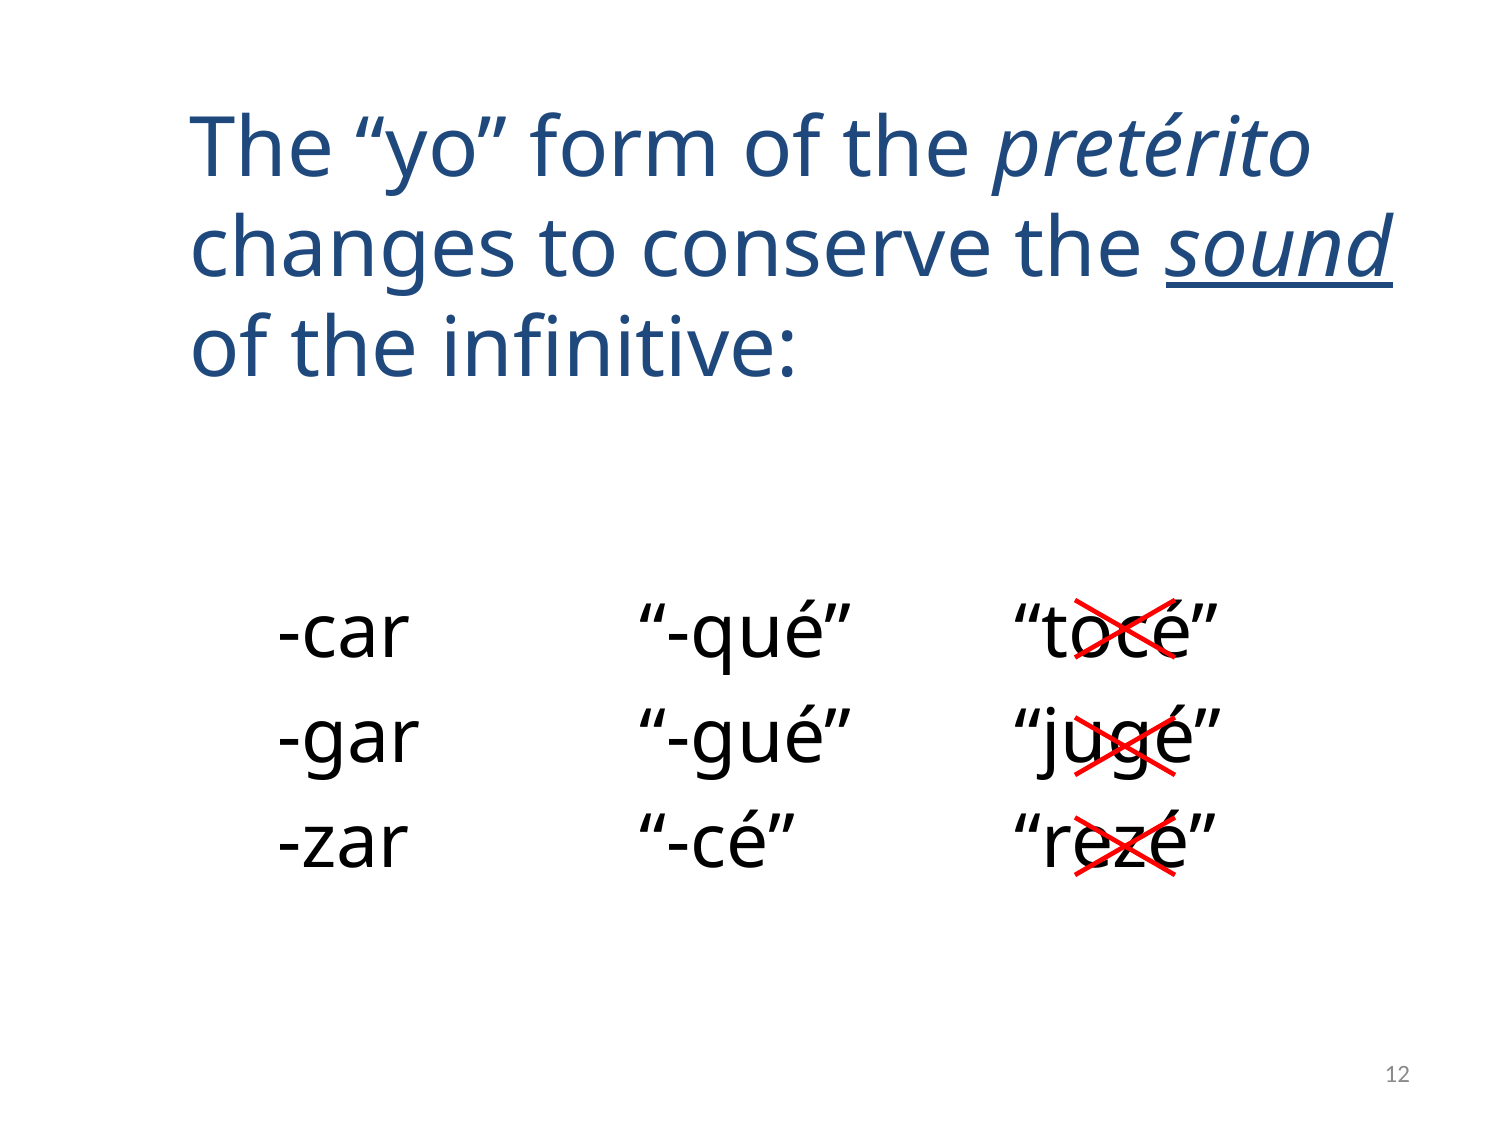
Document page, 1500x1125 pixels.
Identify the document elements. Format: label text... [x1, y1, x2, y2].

text_box “-qué” “-gué” “-cé” [624, 574, 999, 863]
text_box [1074, 717, 1176, 776]
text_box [1074, 817, 1176, 876]
text_box -car -gar -zar [262, 574, 624, 863]
text_box The “yo” form of the pretérito changes to conserve the sound of the infinitive: [174, 62, 1450, 400]
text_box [1074, 599, 1176, 658]
text_box “tocé” “jugé” “rezé” [999, 574, 1313, 863]
slide_number 12 [1074, 1042, 1425, 1103]
